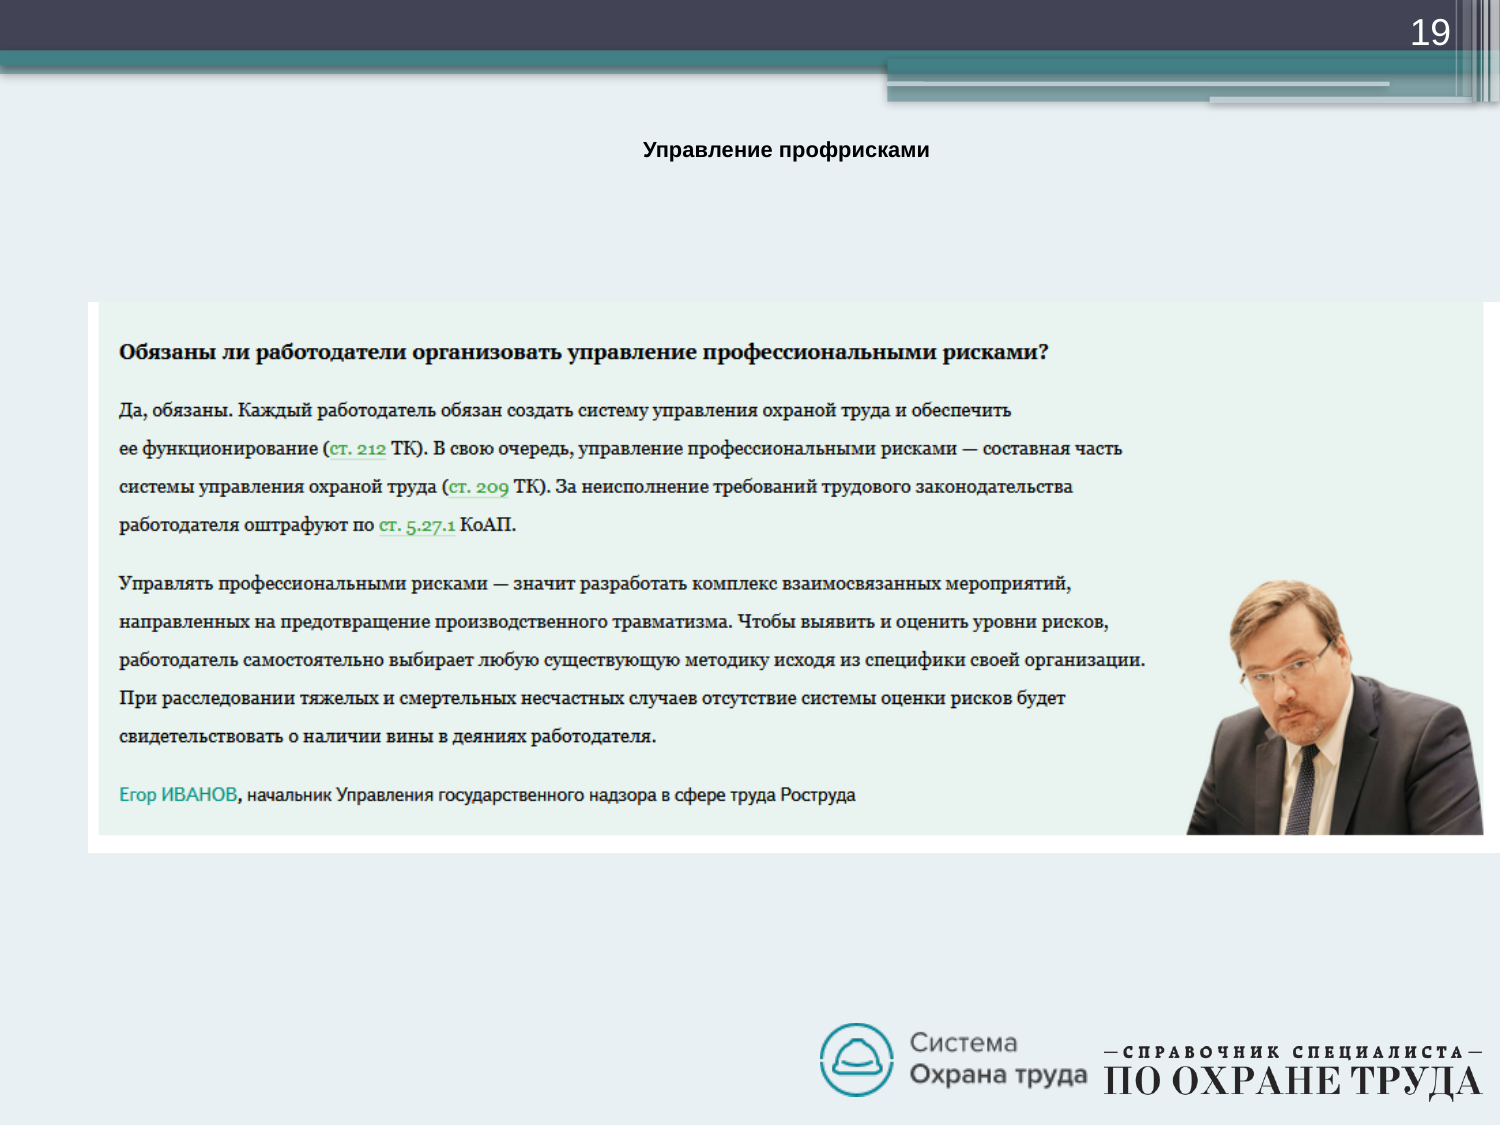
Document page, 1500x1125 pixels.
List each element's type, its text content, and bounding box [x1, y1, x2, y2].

title Управление профрисками [112, 101, 1463, 197]
picture [88, 302, 1500, 853]
slide_number 19 [1341, 0, 1466, 61]
picture [1104, 1046, 1483, 1102]
picture [820, 1022, 1089, 1097]
